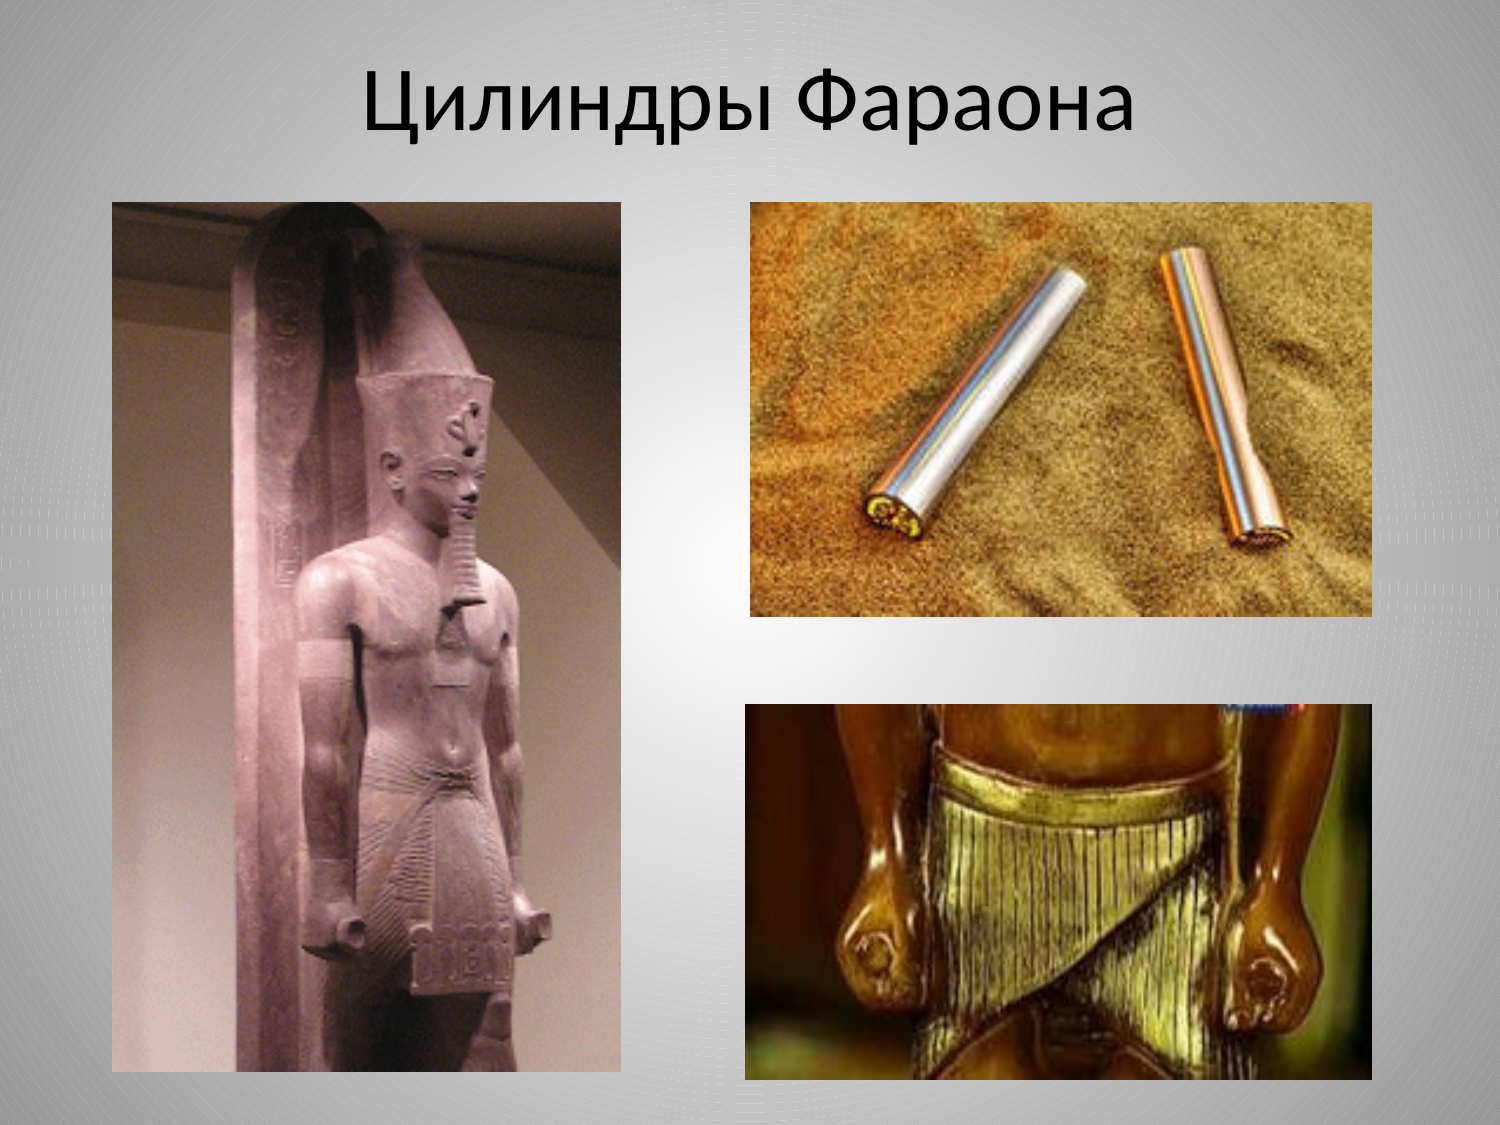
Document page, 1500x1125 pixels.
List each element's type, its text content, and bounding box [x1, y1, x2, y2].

picture [745, 703, 1372, 1080]
picture [111, 202, 621, 1072]
picture [749, 202, 1372, 617]
title Цилиндры Фараона [75, 0, 1425, 188]
